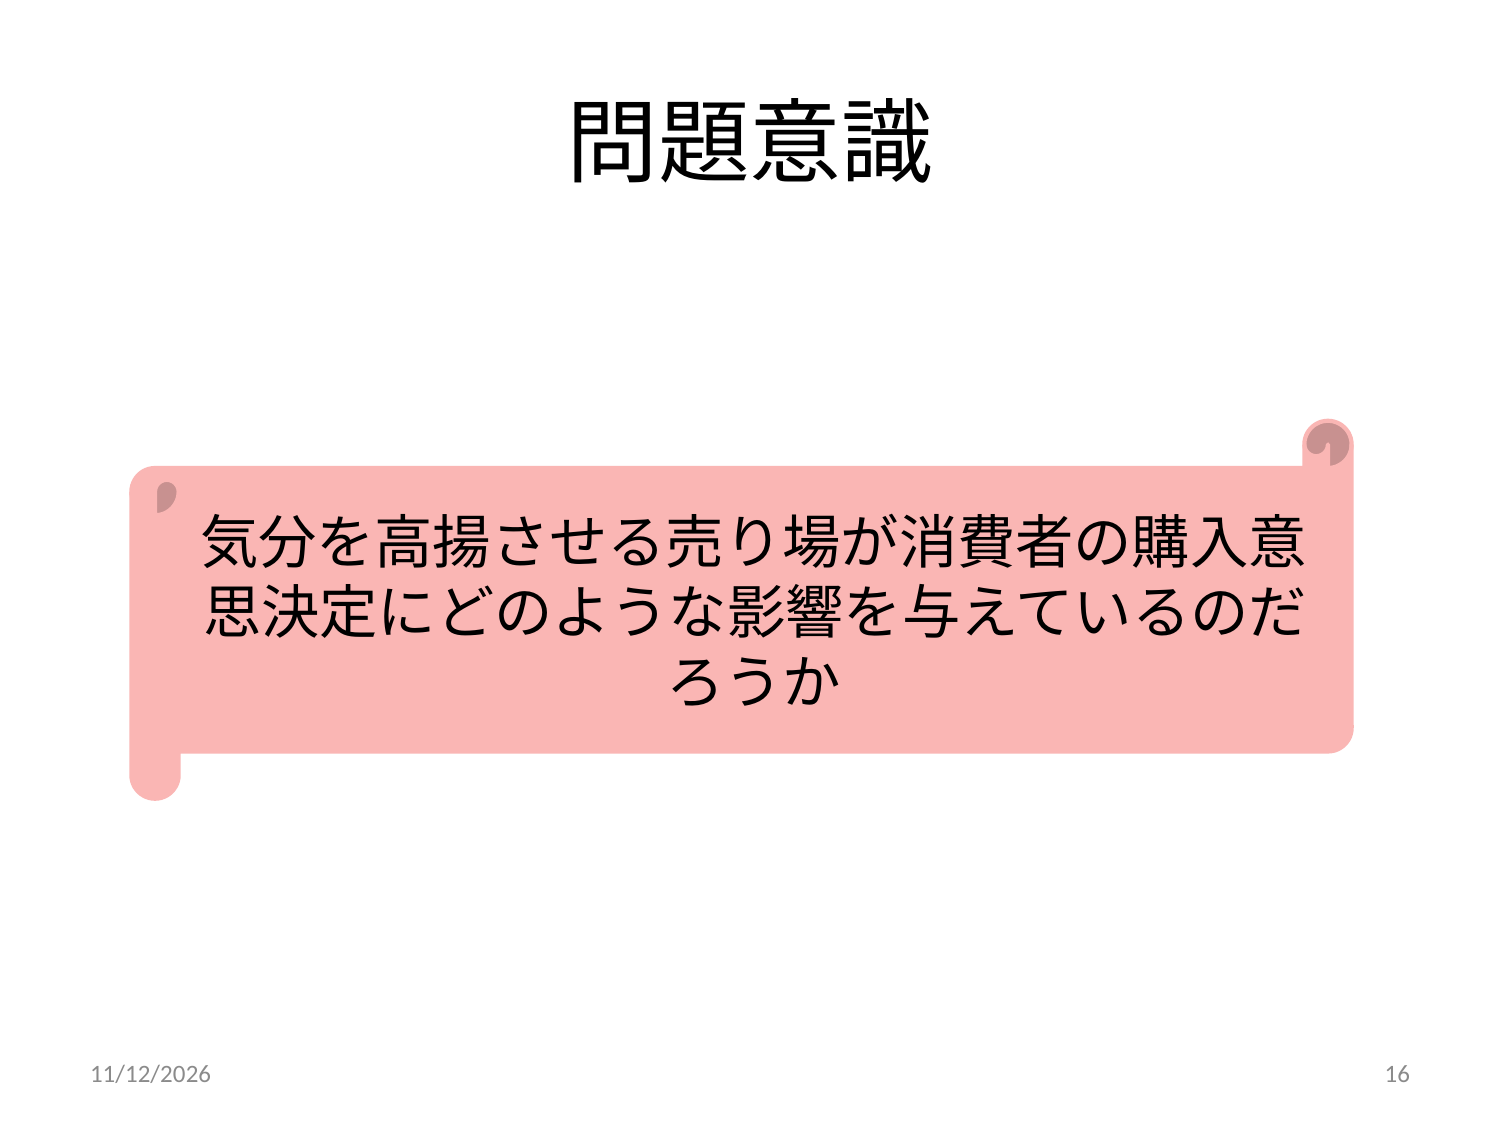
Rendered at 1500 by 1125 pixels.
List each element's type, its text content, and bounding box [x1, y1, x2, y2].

title 問題意識 [75, 45, 1425, 233]
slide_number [75, 1042, 425, 1103]
slide_number 16 [1074, 1042, 1425, 1103]
text_box 気分を高揚させる売り場が消費者の購入意思決定にどのような影響を与えているのだろうか [129, 418, 1354, 801]
